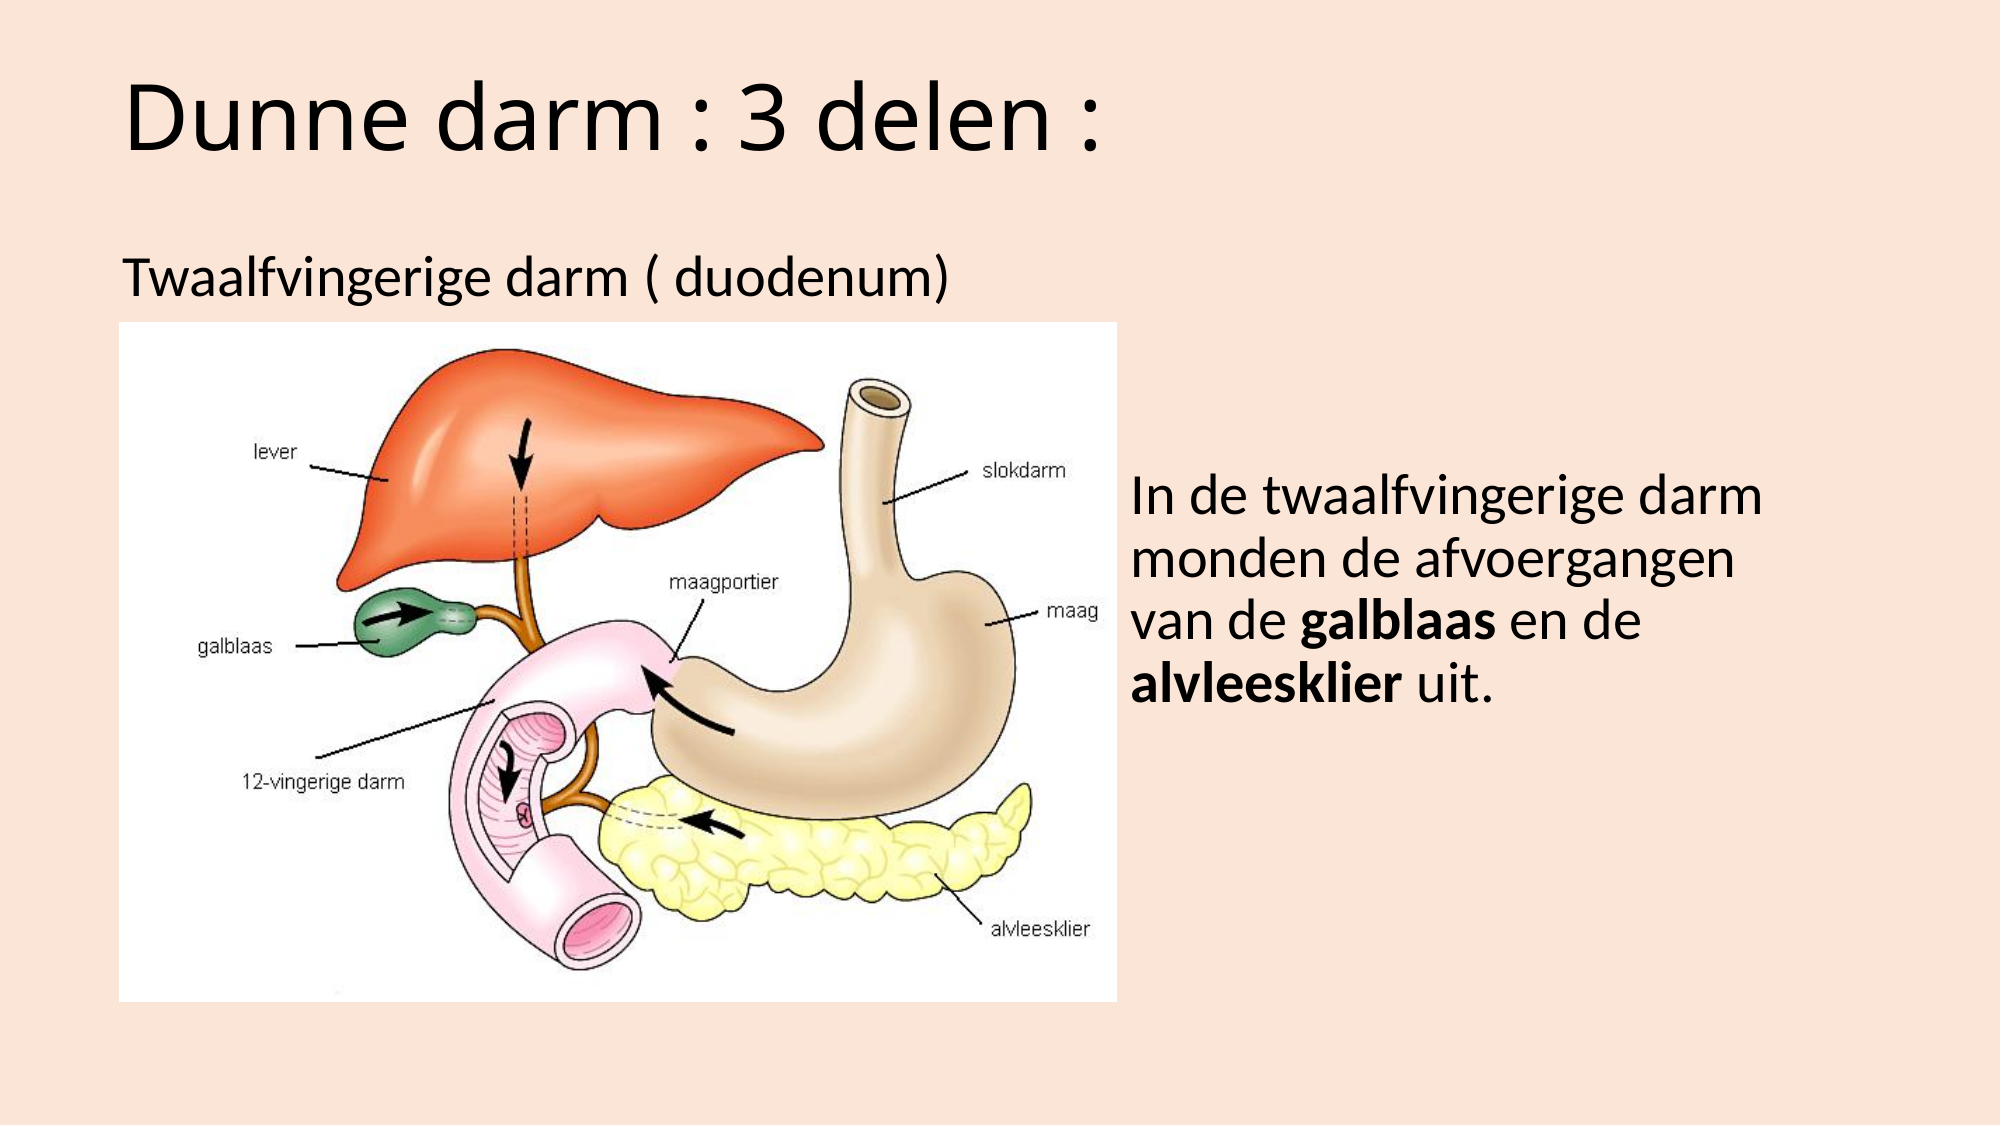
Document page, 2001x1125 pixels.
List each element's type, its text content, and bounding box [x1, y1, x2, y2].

title Dunne darm : 3 delen : [107, 67, 1832, 238]
picture [119, 322, 1117, 1002]
list Twaalfvingerige darm ( duodenum) [107, 238, 1832, 1086]
text_box In de twaalfvingerige darm monden de afvoergangen van de galblaas en de alvleesklier uit. [1117, 456, 1812, 723]
